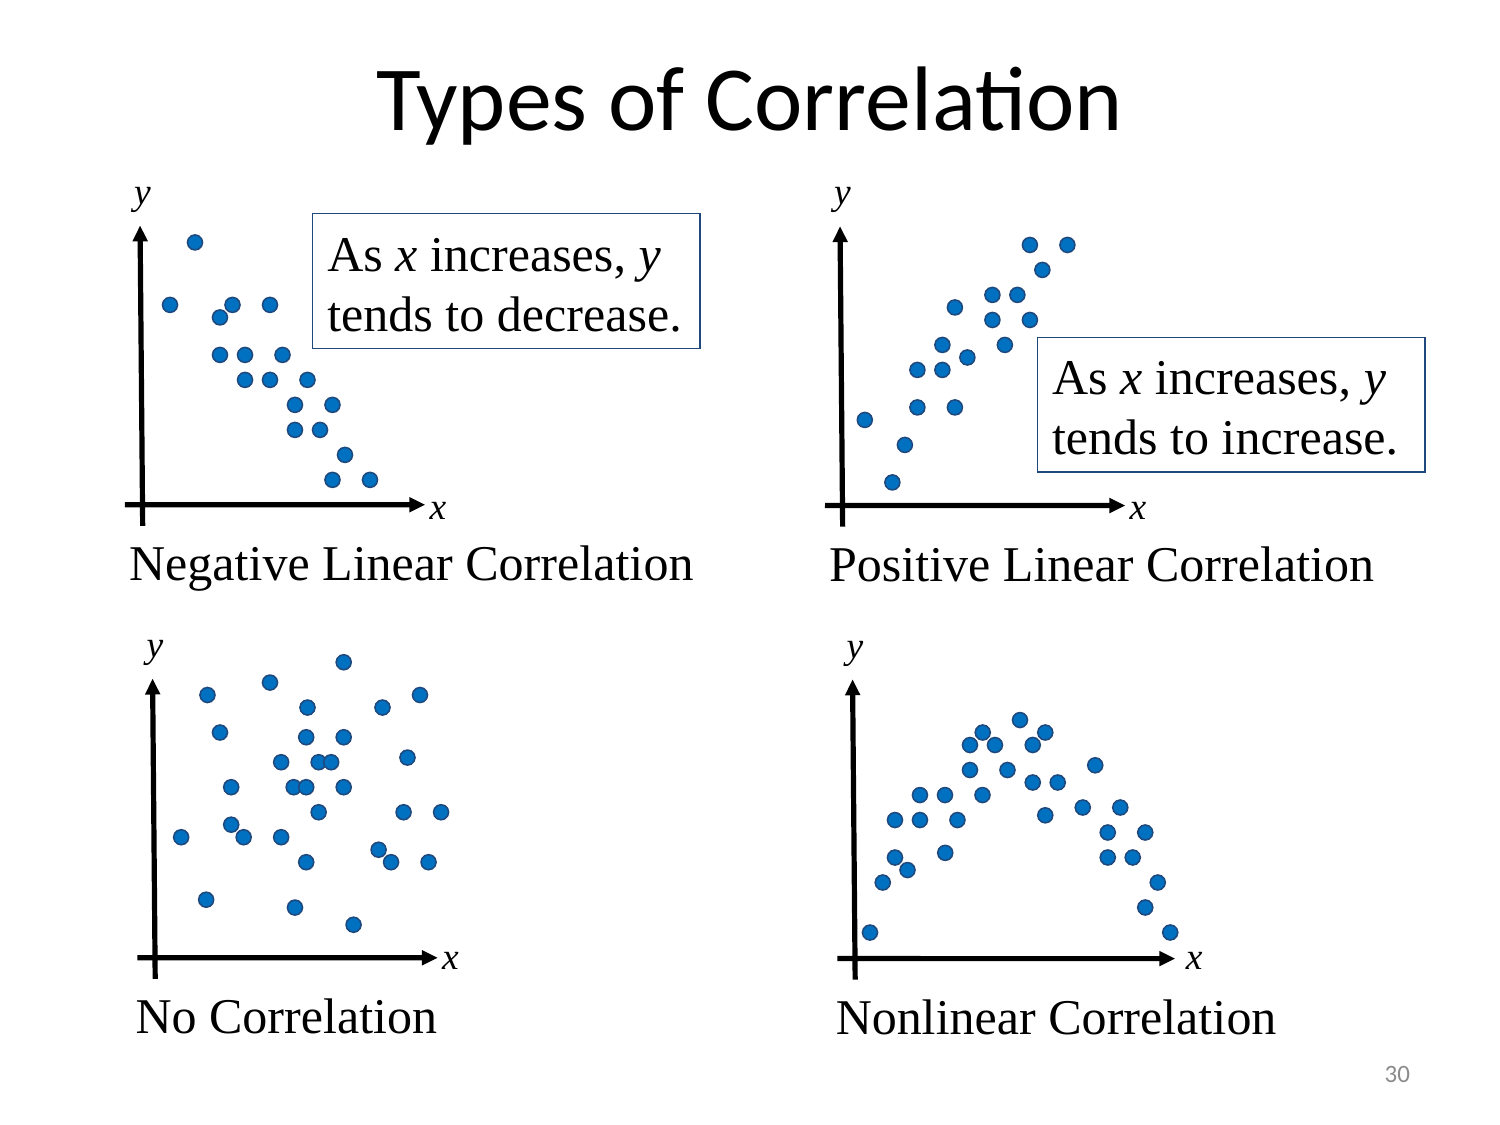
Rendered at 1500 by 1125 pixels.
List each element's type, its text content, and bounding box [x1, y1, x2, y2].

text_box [173, 654, 449, 933]
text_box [119, 159, 469, 551]
title Types of Correlation [75, 0, 1425, 188]
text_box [857, 237, 1076, 491]
text_box As x increases, y tends to increase. [1174, 337, 1425, 473]
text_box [162, 234, 378, 488]
text_box No Correlation [120, 976, 453, 1052]
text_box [819, 159, 1169, 551]
text_box Negative Linear Correlation [114, 523, 709, 599]
text_box As x increases, y tends to decrease. [474, 213, 700, 349]
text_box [831, 612, 1226, 1001]
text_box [131, 612, 482, 1001]
text_box Positive Linear Correlation [814, 524, 1390, 599]
text_box Nonlinear Correlation [821, 977, 1292, 1053]
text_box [862, 712, 1179, 941]
slide_number 30 [1074, 1042, 1425, 1103]
